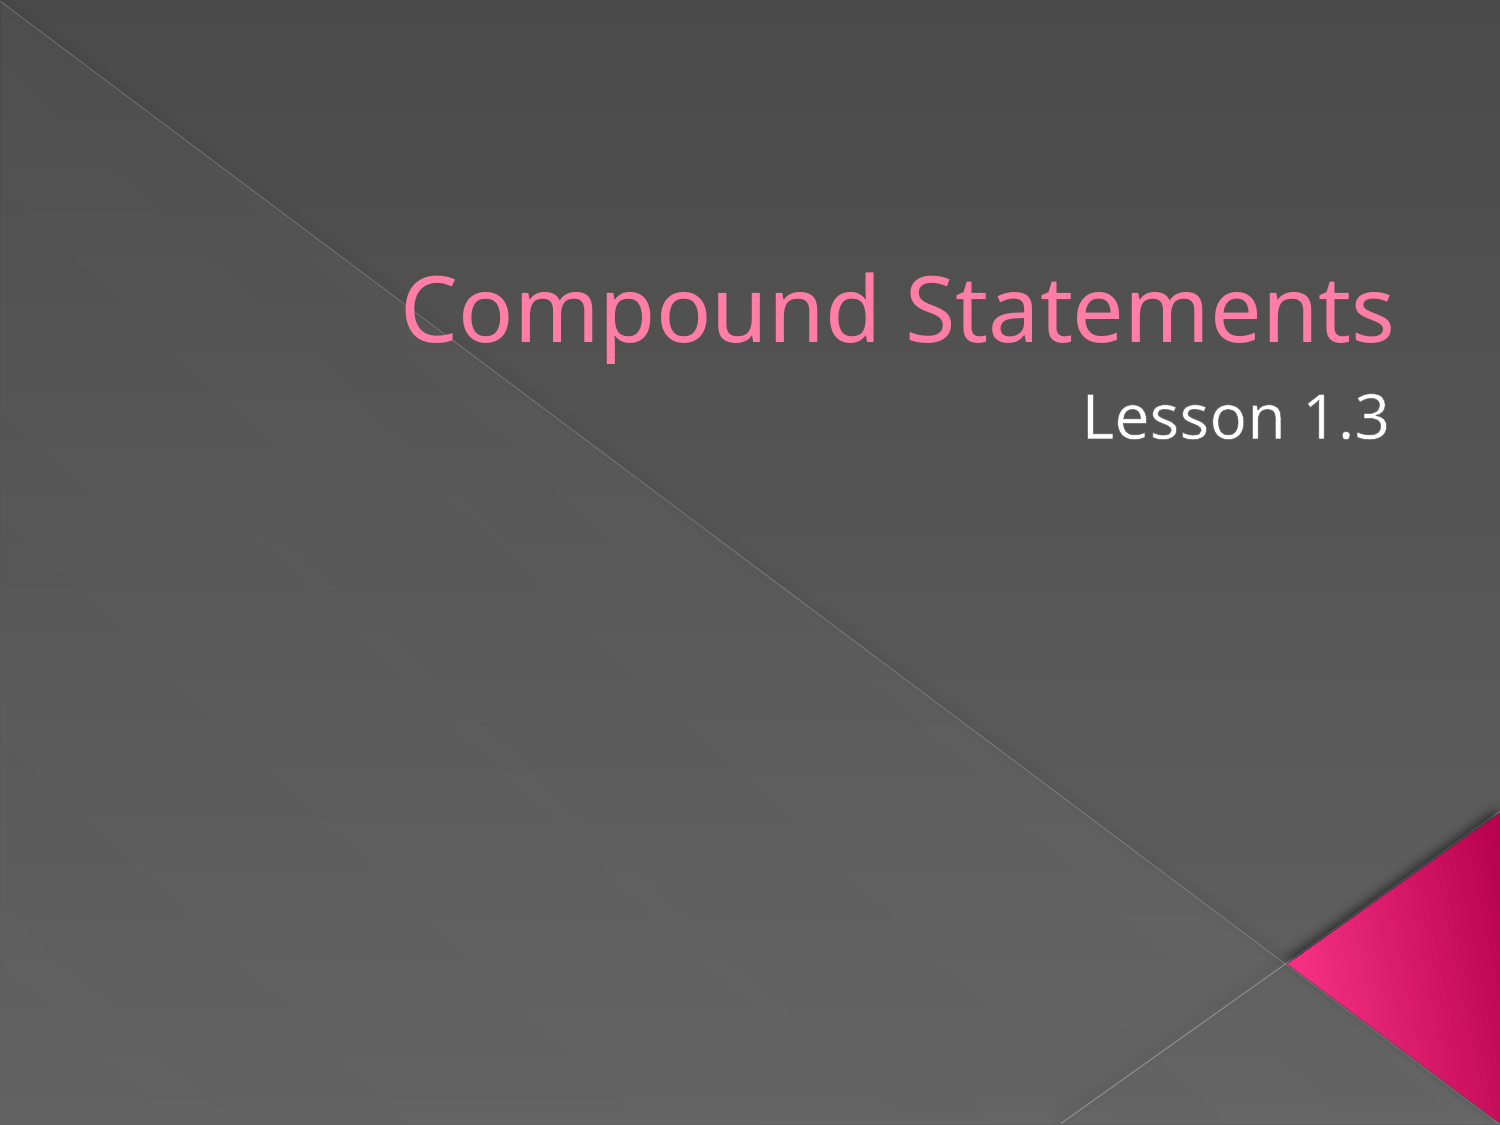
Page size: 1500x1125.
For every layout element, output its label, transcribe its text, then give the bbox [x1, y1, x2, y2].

subtitle Lesson 1.3 [88, 369, 1412, 657]
title Compound Statements [88, 127, 1412, 369]
